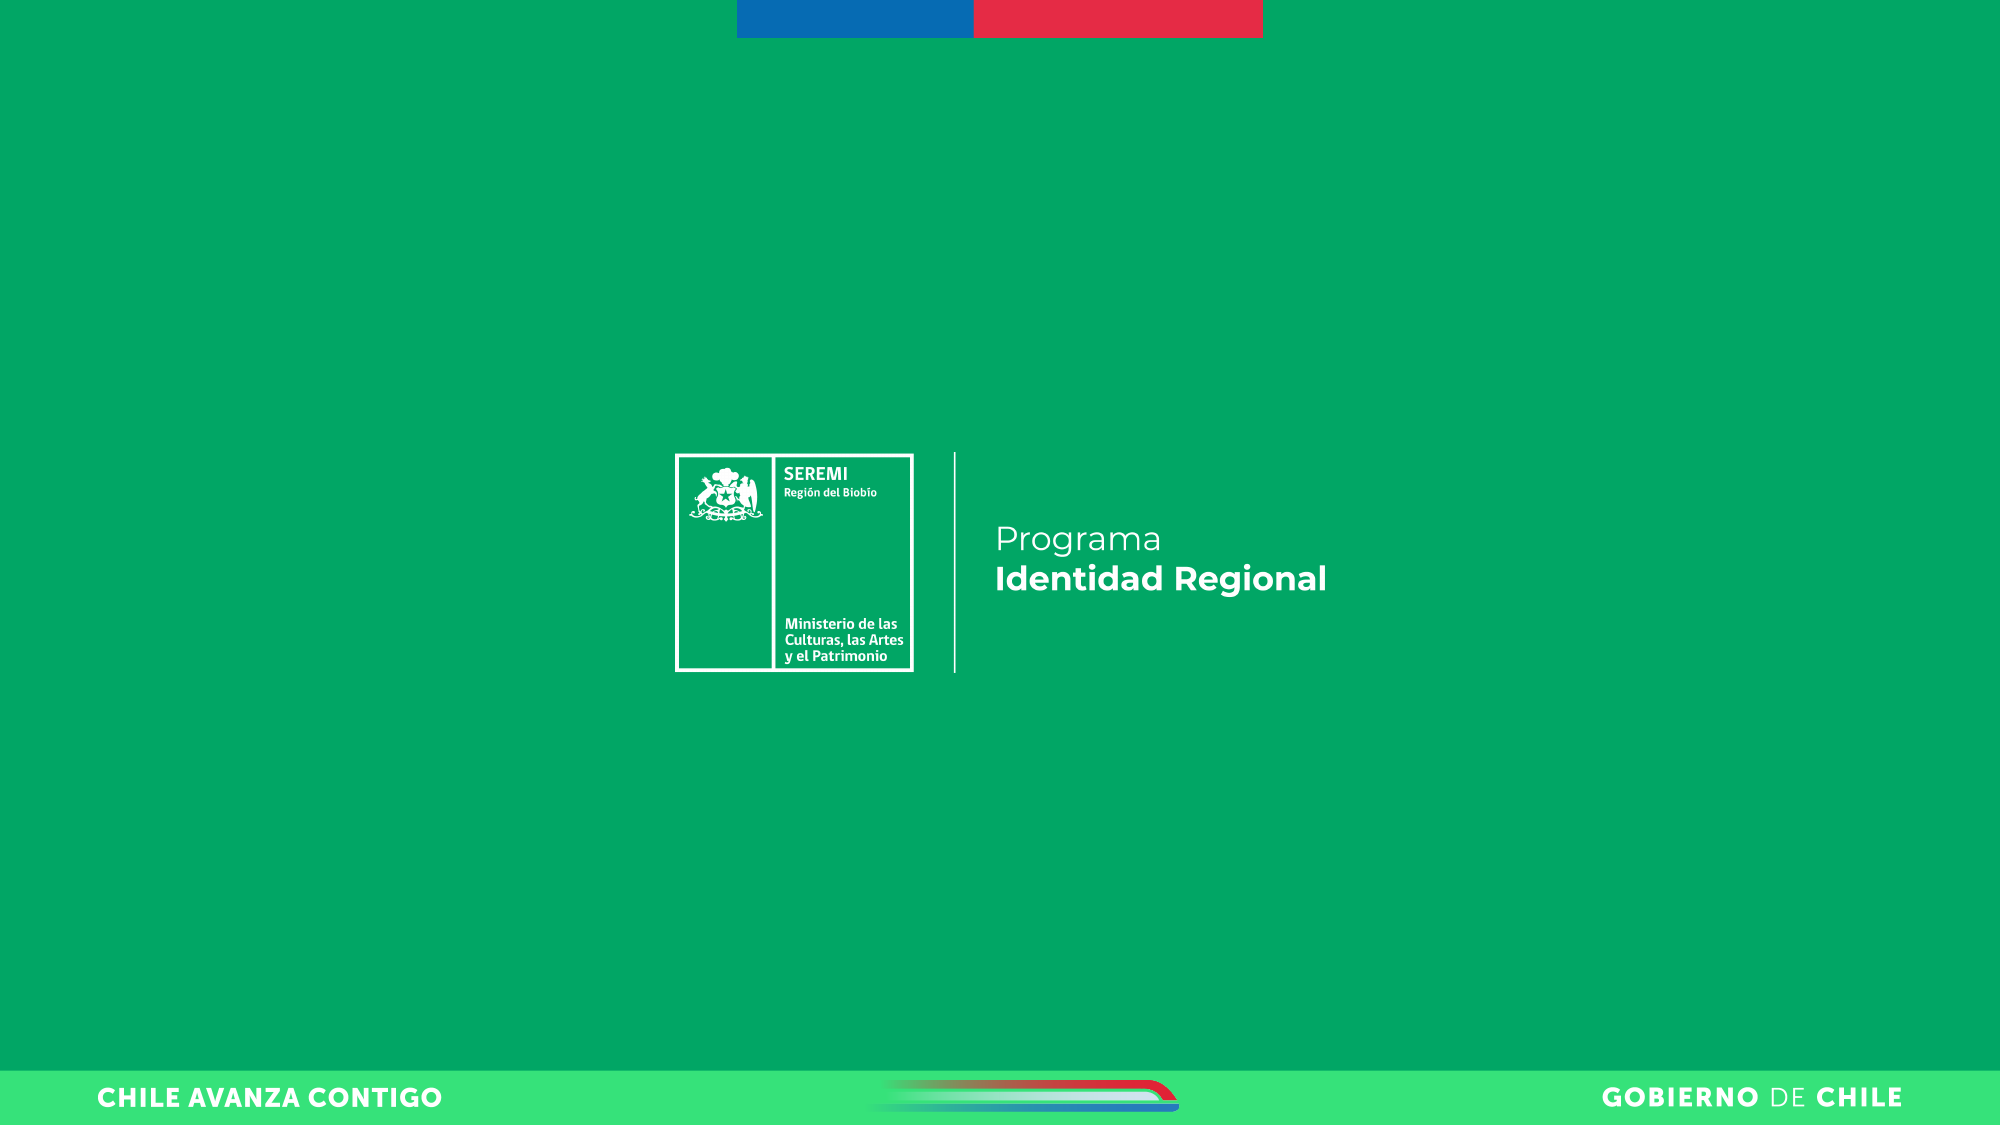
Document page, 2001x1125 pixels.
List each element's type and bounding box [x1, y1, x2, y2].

picture [98, 1080, 1902, 1112]
picture [0, 0, 2000, 1070]
text_box [0, 1070, 2000, 1125]
